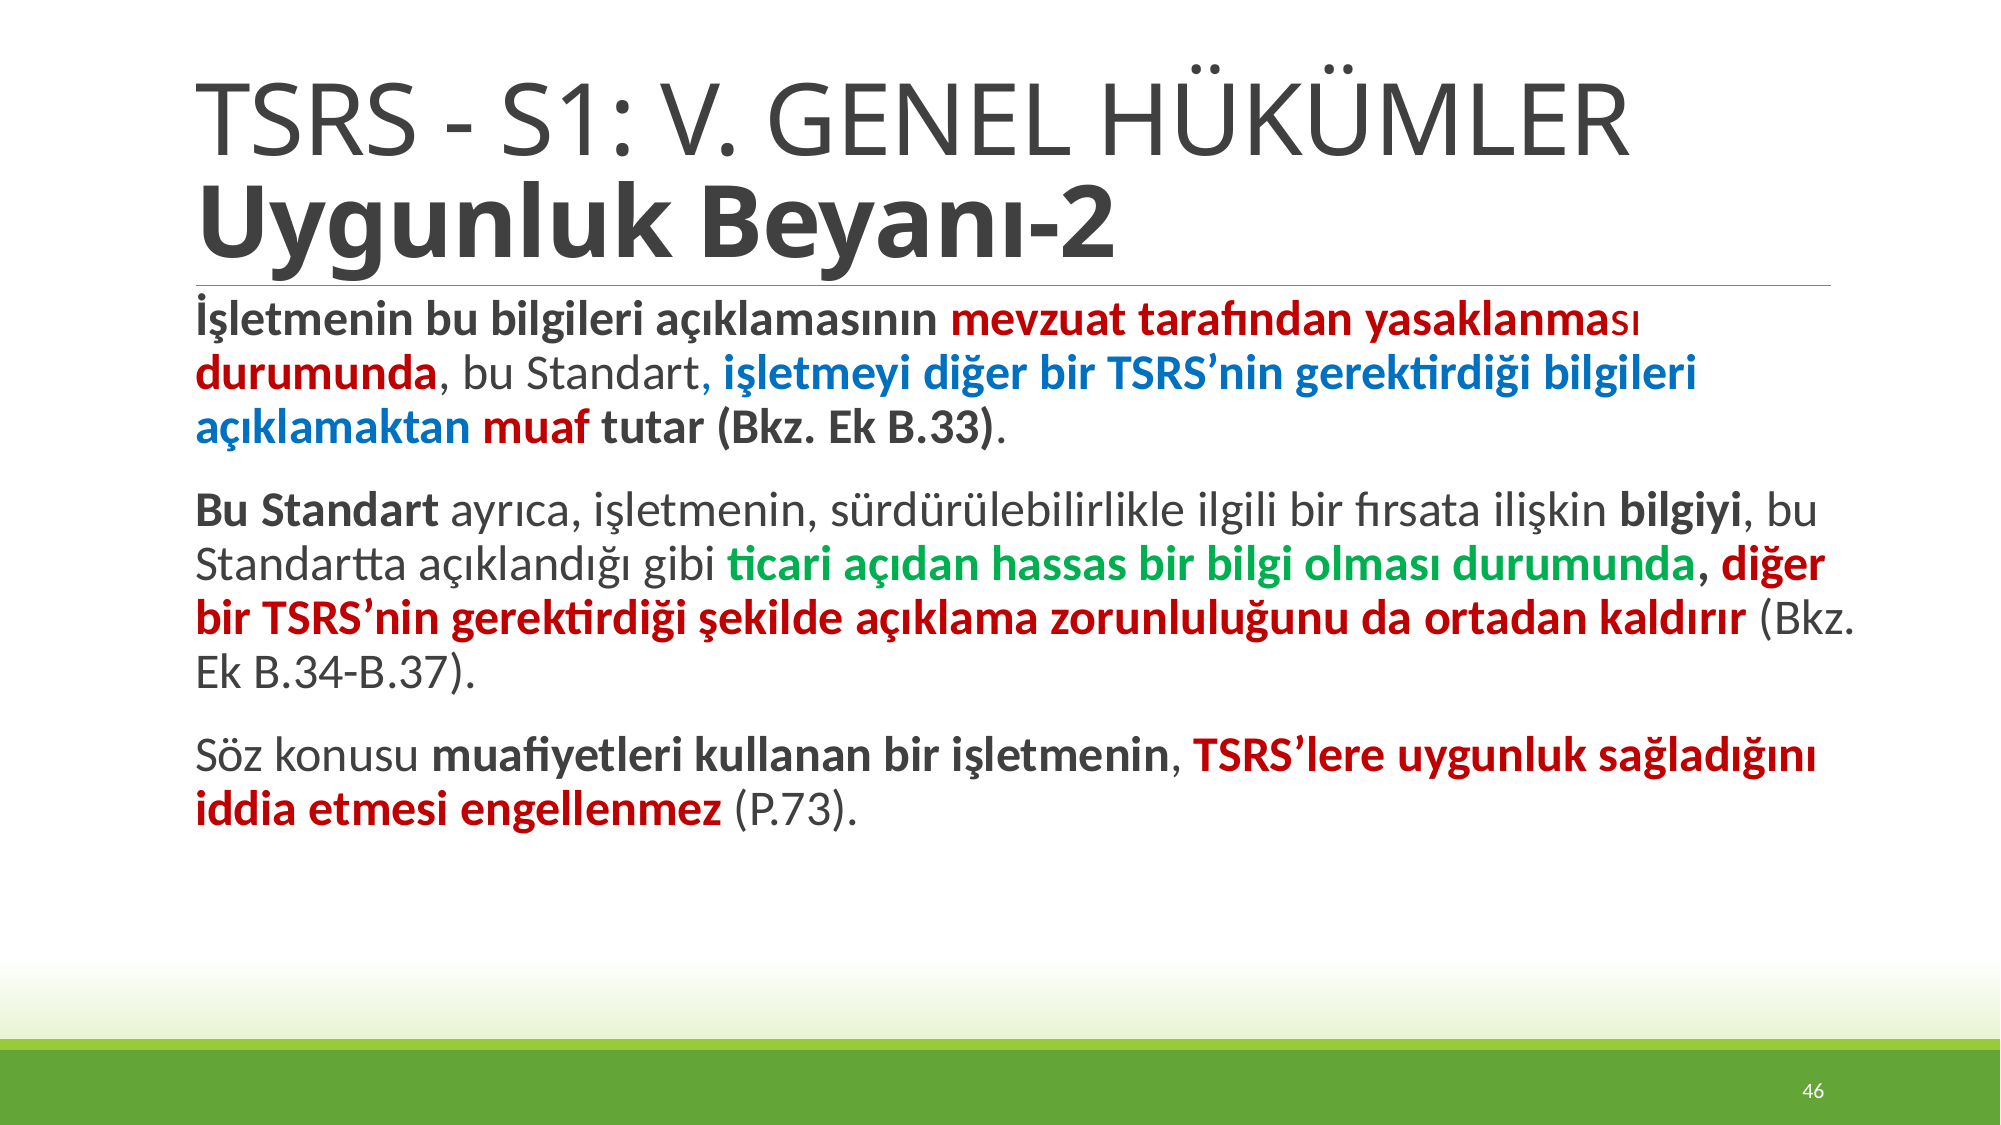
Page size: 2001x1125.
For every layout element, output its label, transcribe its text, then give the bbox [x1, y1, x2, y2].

slide_number 46 [1624, 1059, 1840, 1120]
title TSRS - S1: V. GENEL HÜKÜMLER Uygunluk Beyanı-2 [180, 47, 1830, 284]
list İşletmenin bu bilgileri açıklamasının mevzuat tarafından yasaklanması durumunda, bu Standart, işletmeyi diğer bir TSRS’nin gerektirdiği bilgileri açıklamaktan muaf tutar (Bkz. Ek B.33). Bu Standart ayrıca, işletmenin, sürdürülebilirlikle ilgili bir fırsata ilişkin bilgiyi, bu Standartta açıklandığı gibi ticari açıdan hassas bir bilgi olması durumunda, diğer bir TSRS’nin gerektirdiği şekilde açıklama zorunluluğunu da ortadan kaldırır (Bkz. Ek B.34-B.37). Söz konusu muafiyetleri kullanan bir işletmenin, TSRS’lere uygunluk sağladığını iddia etmesi engellenmez (P.73). [180, 284, 1879, 1015]
